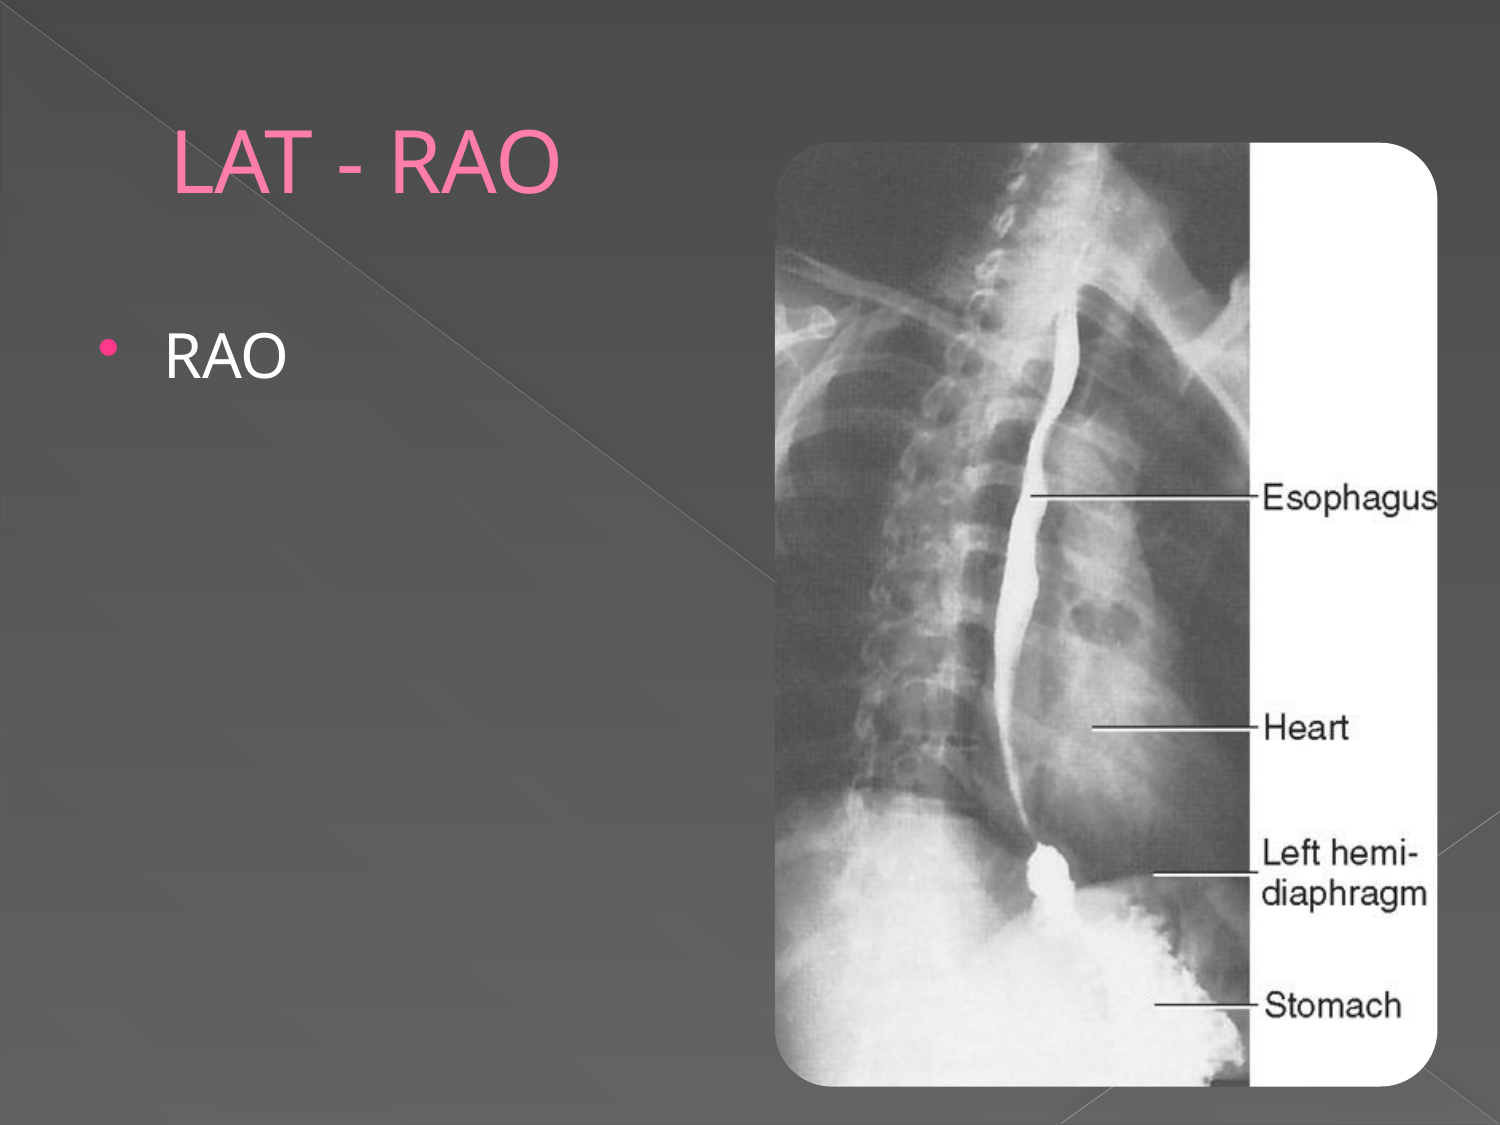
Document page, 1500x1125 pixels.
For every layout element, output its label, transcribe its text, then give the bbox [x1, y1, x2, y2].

title LAT - RAO [75, 43, 1425, 274]
picture [774, 142, 1438, 1087]
list RAO [75, 308, 765, 1059]
